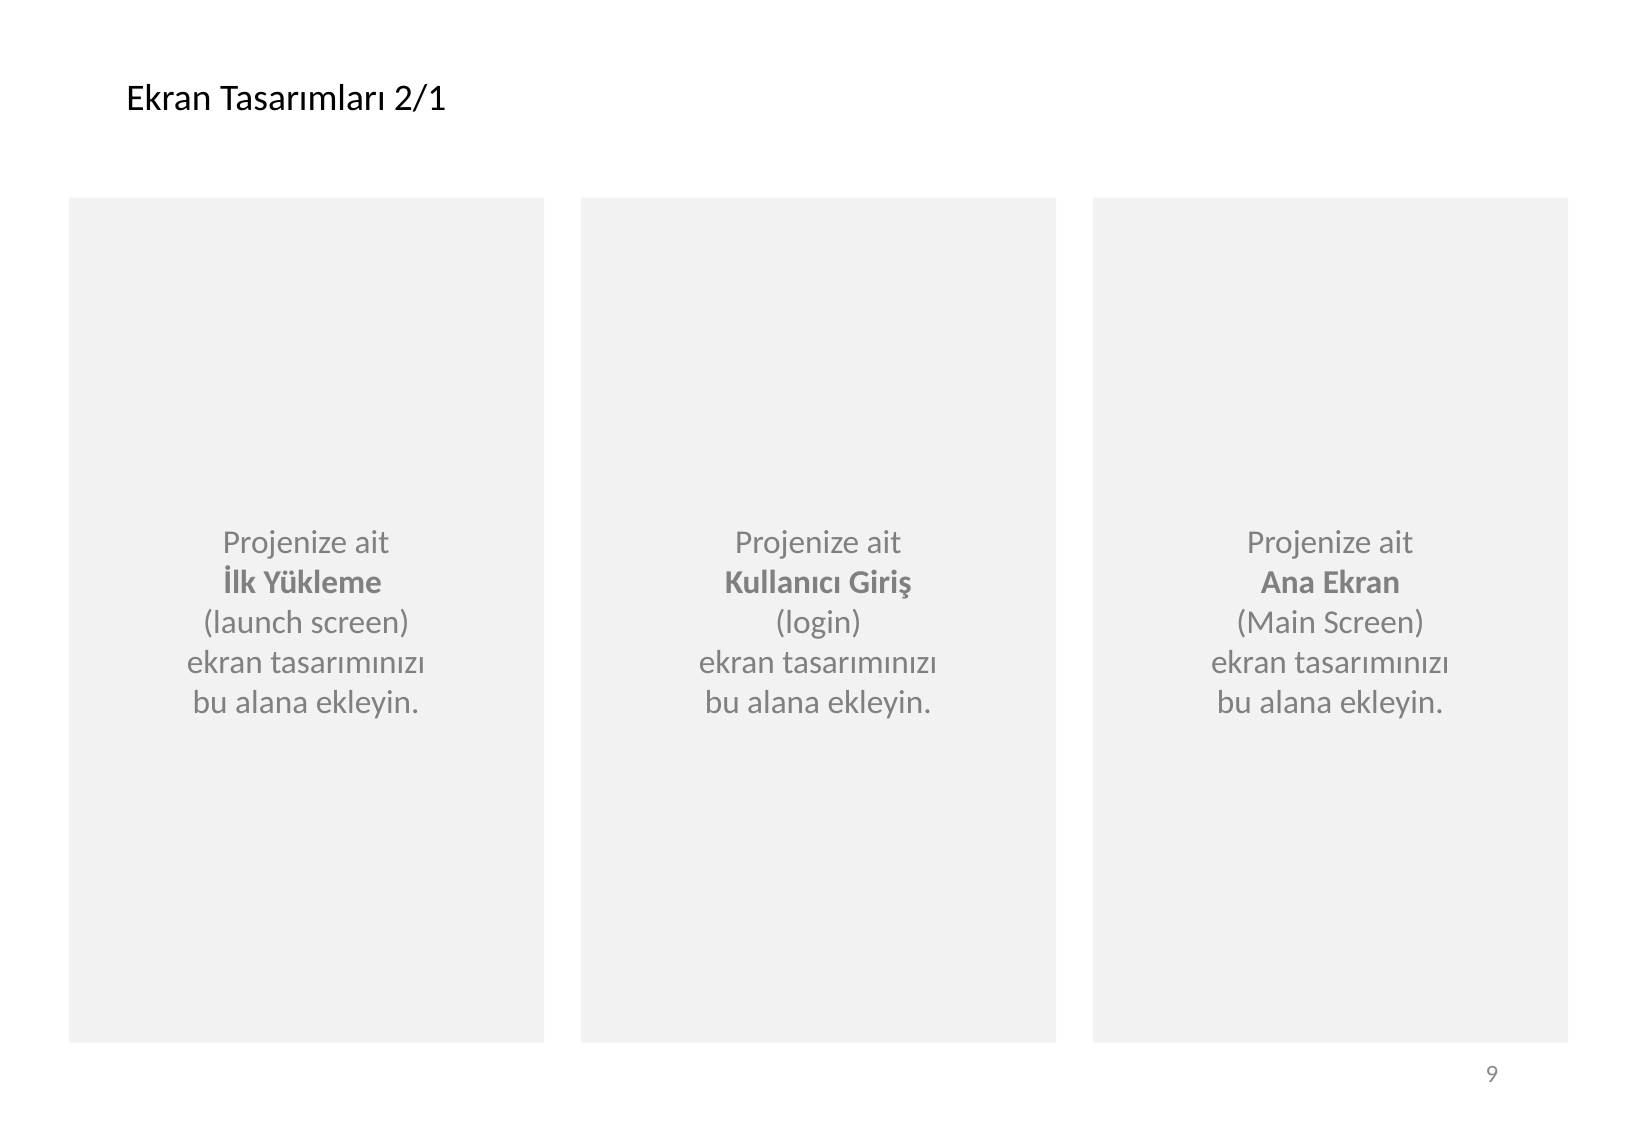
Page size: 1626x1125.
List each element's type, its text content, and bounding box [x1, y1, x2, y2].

slide_number 9 [1147, 1044, 1514, 1103]
text_box Projenize ait Ana Ekran (Main Screen) ekran tasarımınızı bu alana ekleyin. [1092, 197, 1569, 1044]
text_box Ekran Tasarımları 2/1 [111, 65, 1514, 125]
text_box Projenize ait Kullanıcı Giriş (login) ekran tasarımınızı bu alana ekleyin. [580, 197, 1057, 1044]
text_box Projenize ait İlk Yükleme (launch screen) ekran tasarımınızı bu alana ekleyin. [68, 197, 545, 1044]
